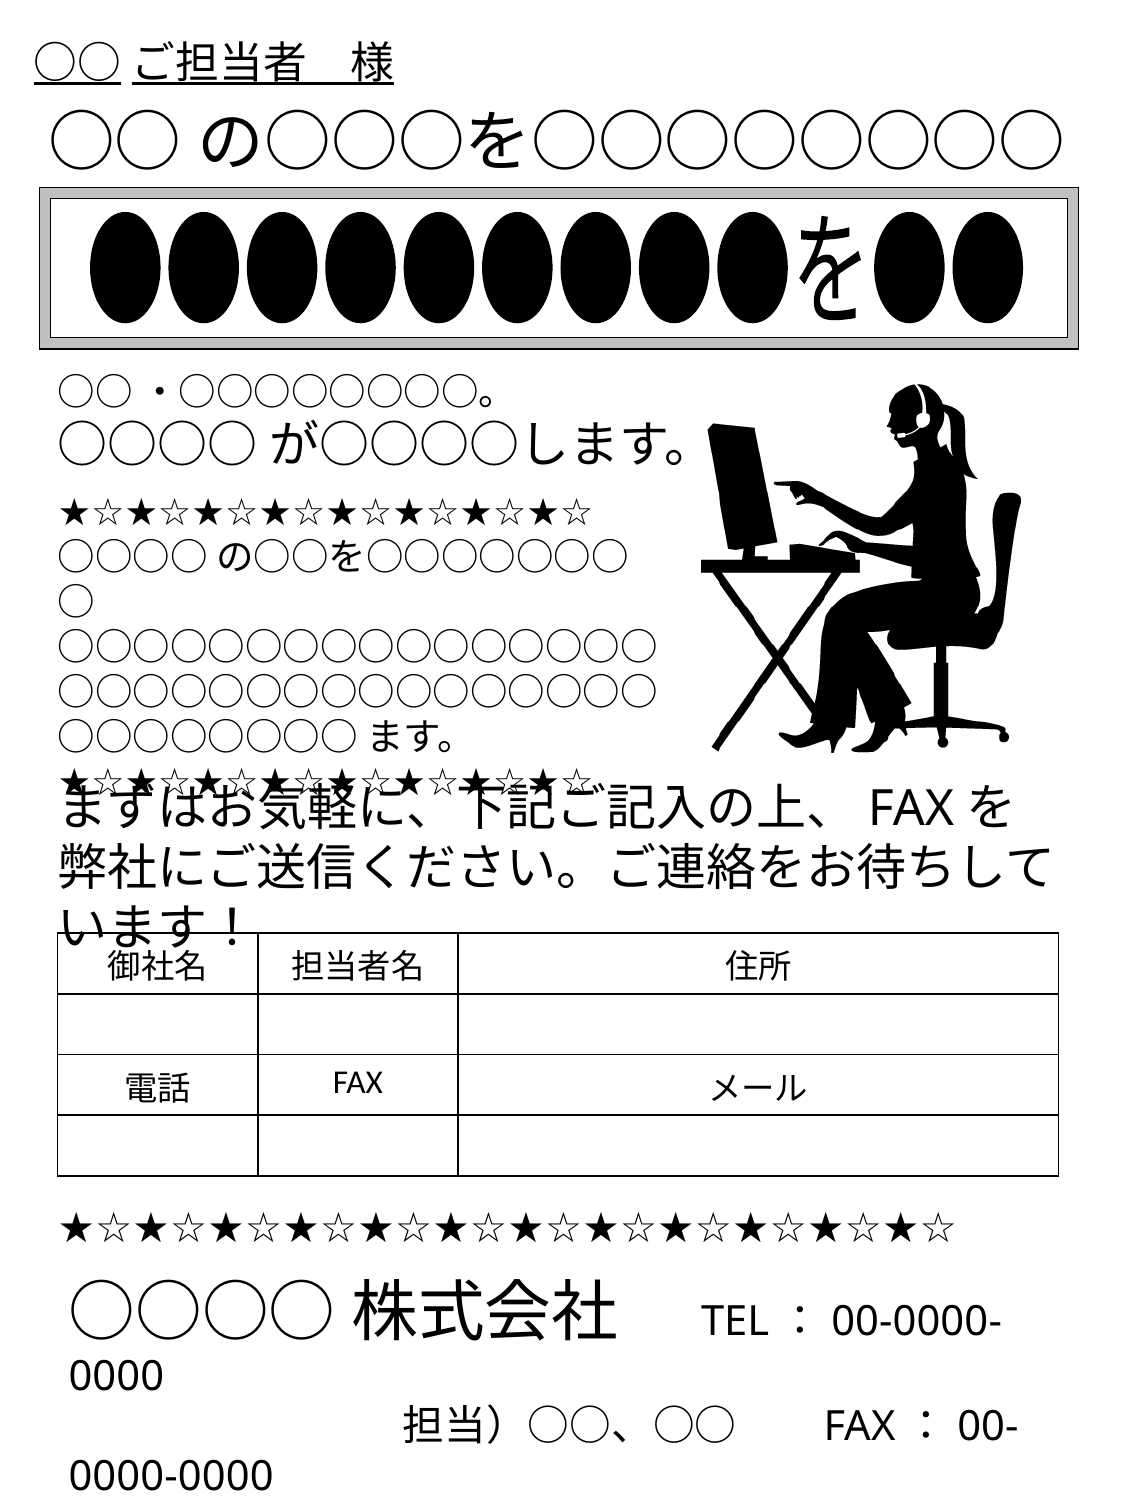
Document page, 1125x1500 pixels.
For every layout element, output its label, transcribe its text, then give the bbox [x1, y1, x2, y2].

table_header 御社名 [58, 934, 257, 993]
table_cell [259, 995, 457, 1054]
text_box まずはお気軽に、下記ご記入の上、FAXを弊社にご送信ください。ご連絡をお待ちしています！ [41, 767, 1072, 964]
text_box ○○の○○○を○○○○○○○○ [30, 90, 1084, 187]
table_cell [459, 995, 1058, 1054]
table_cell メール [459, 1055, 1058, 1114]
table_cell [259, 1116, 457, 1175]
text_box ★☆★☆★☆★☆★☆★☆★☆★☆ ○○○○の○○を○○○○○○○○ ○○○○○○○○○○○○○○○○○○○○○○○○○○○○○○○○○○○○○○○○ます。 ★☆★☆★☆★☆★☆★☆★☆★☆ [41, 481, 681, 767]
table_cell FAX [259, 1055, 457, 1114]
table_cell [459, 1116, 1058, 1175]
text_box ★☆★☆★☆★☆★☆★☆★☆★☆★☆★☆★☆★☆ [41, 1192, 1084, 1259]
table_header 住所 [459, 934, 1058, 993]
text_box ○○○○株式会社 TEL：00-0000-0000 担当）○○、○○ FAX：00-0000-0000 〒○○○○○○市○○ △－□ MAIL:○○○○○@○○○○○○ [52, 1260, 1094, 1500]
picture [683, 376, 1036, 760]
text_box ○○ご担当者 様 [18, 27, 433, 96]
table_cell [58, 995, 257, 1054]
table_cell 電話 [58, 1055, 257, 1114]
text_box ○○・○○○○○○○○。 ○○○○が○○○○します。 [41, 359, 1072, 481]
table_cell [58, 1116, 257, 1175]
text_box [39, 187, 1079, 349]
table_header 担当者名 [259, 934, 457, 993]
